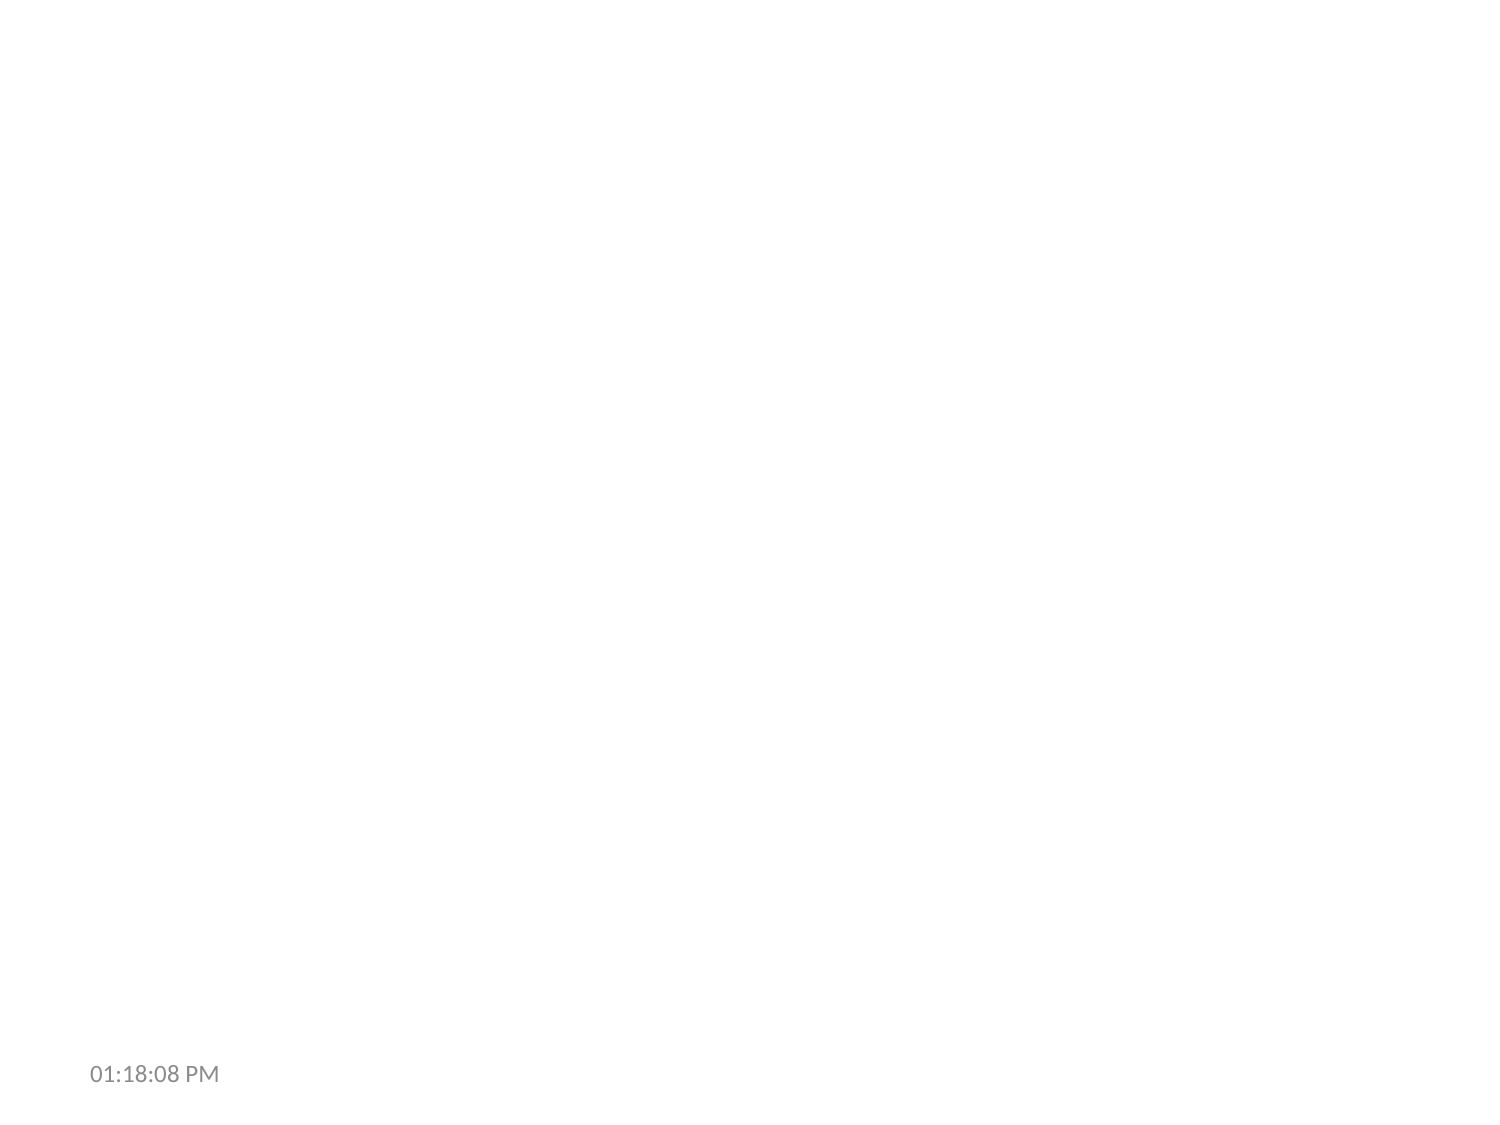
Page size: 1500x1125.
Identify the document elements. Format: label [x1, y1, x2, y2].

slide_number [75, 1042, 425, 1103]
